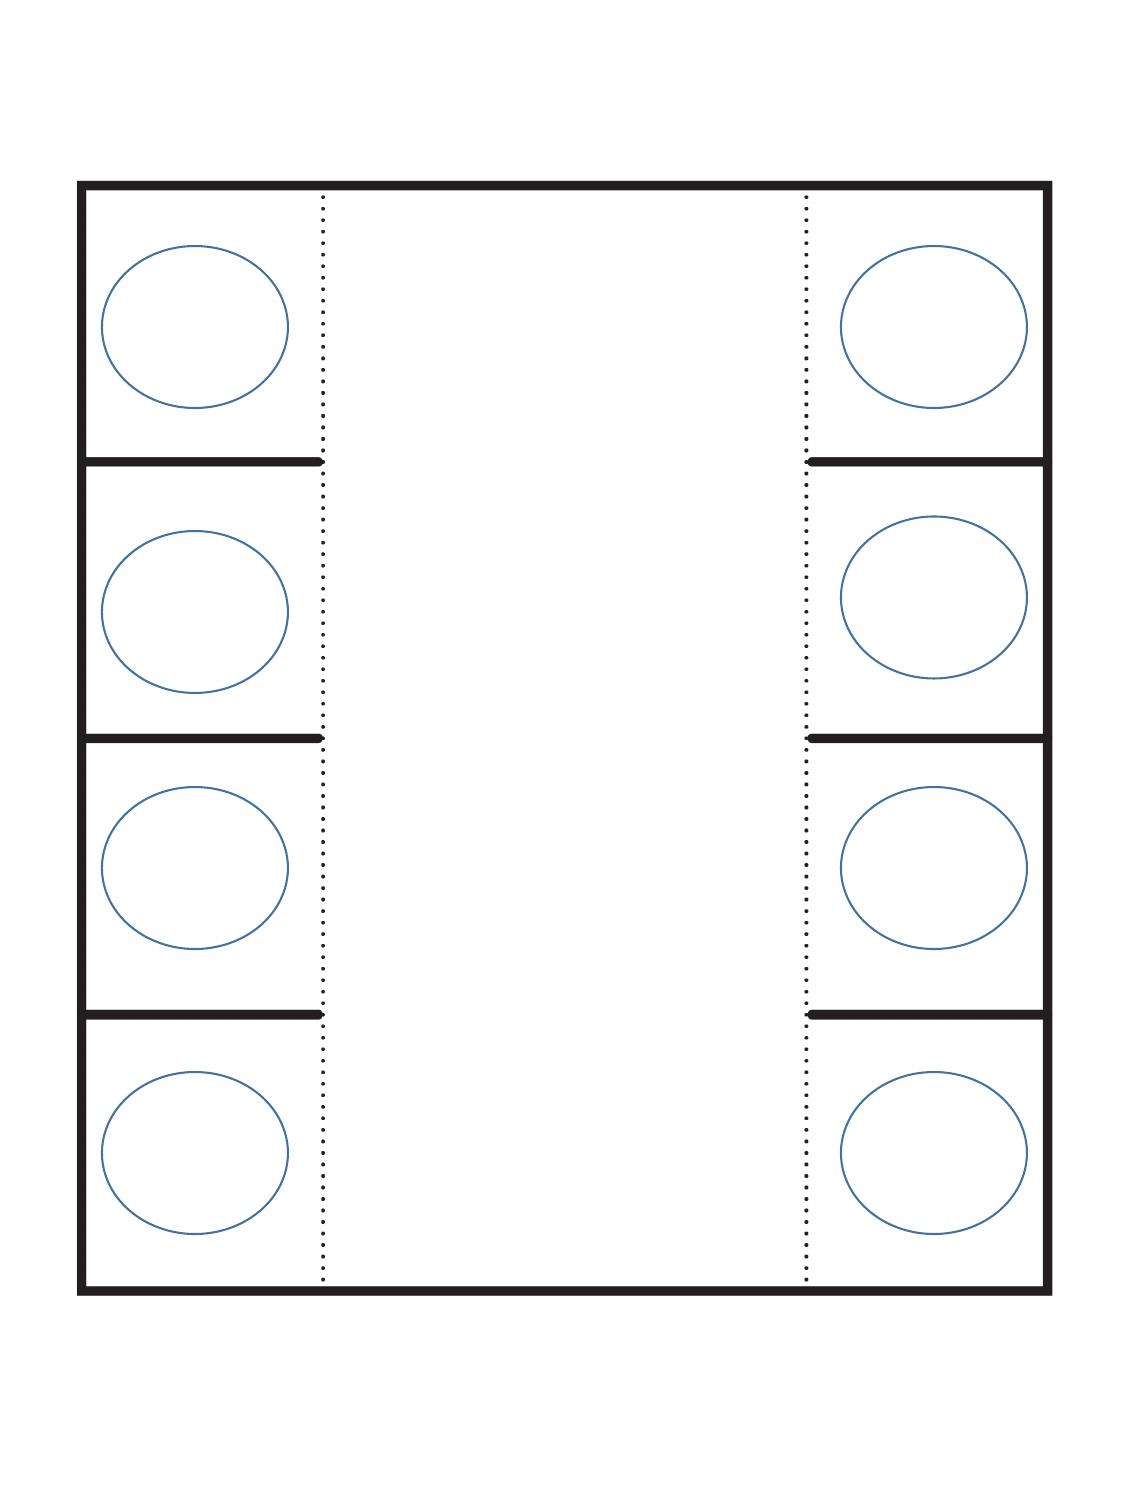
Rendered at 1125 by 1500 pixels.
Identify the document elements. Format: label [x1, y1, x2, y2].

picture [60, 173, 1064, 1307]
